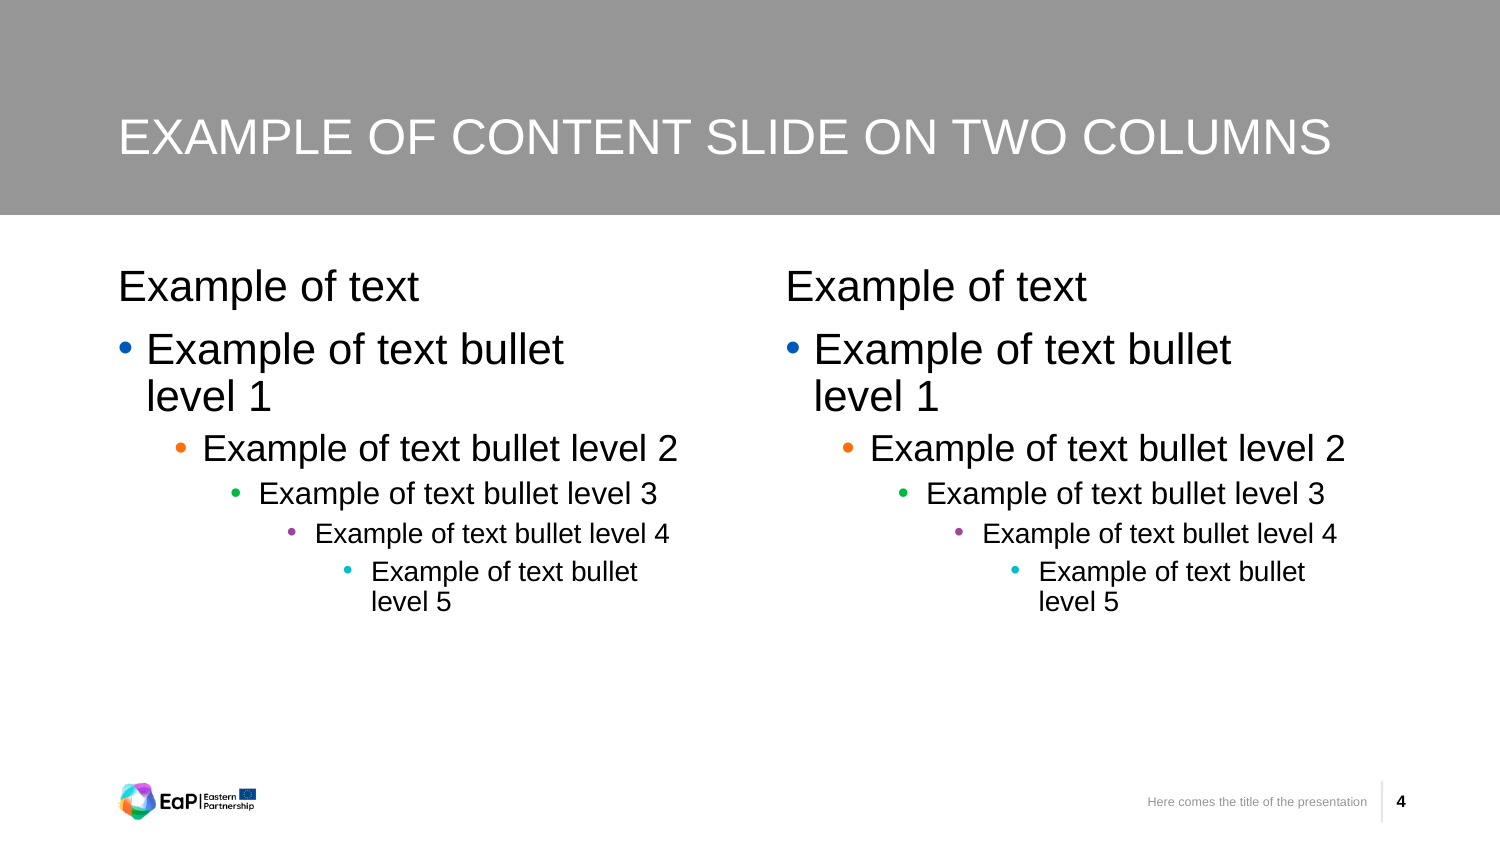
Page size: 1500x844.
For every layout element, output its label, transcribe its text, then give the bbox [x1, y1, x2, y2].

picture [101, 771, 273, 831]
title Example of content slide on two columns [117, 61, 1382, 216]
list Example of text Example of text bullet level 1 Example of text bullet level 2 Example of text bullet level 3 Example of text bullet level 4 Example of text bullet level 5 [785, 256, 1383, 741]
list Example of text Example of text bullet level 1 Example of text bullet level 2 Example of text bullet level 3 Example of text bullet level 4 Example of text bullet level 5 [117, 256, 715, 741]
